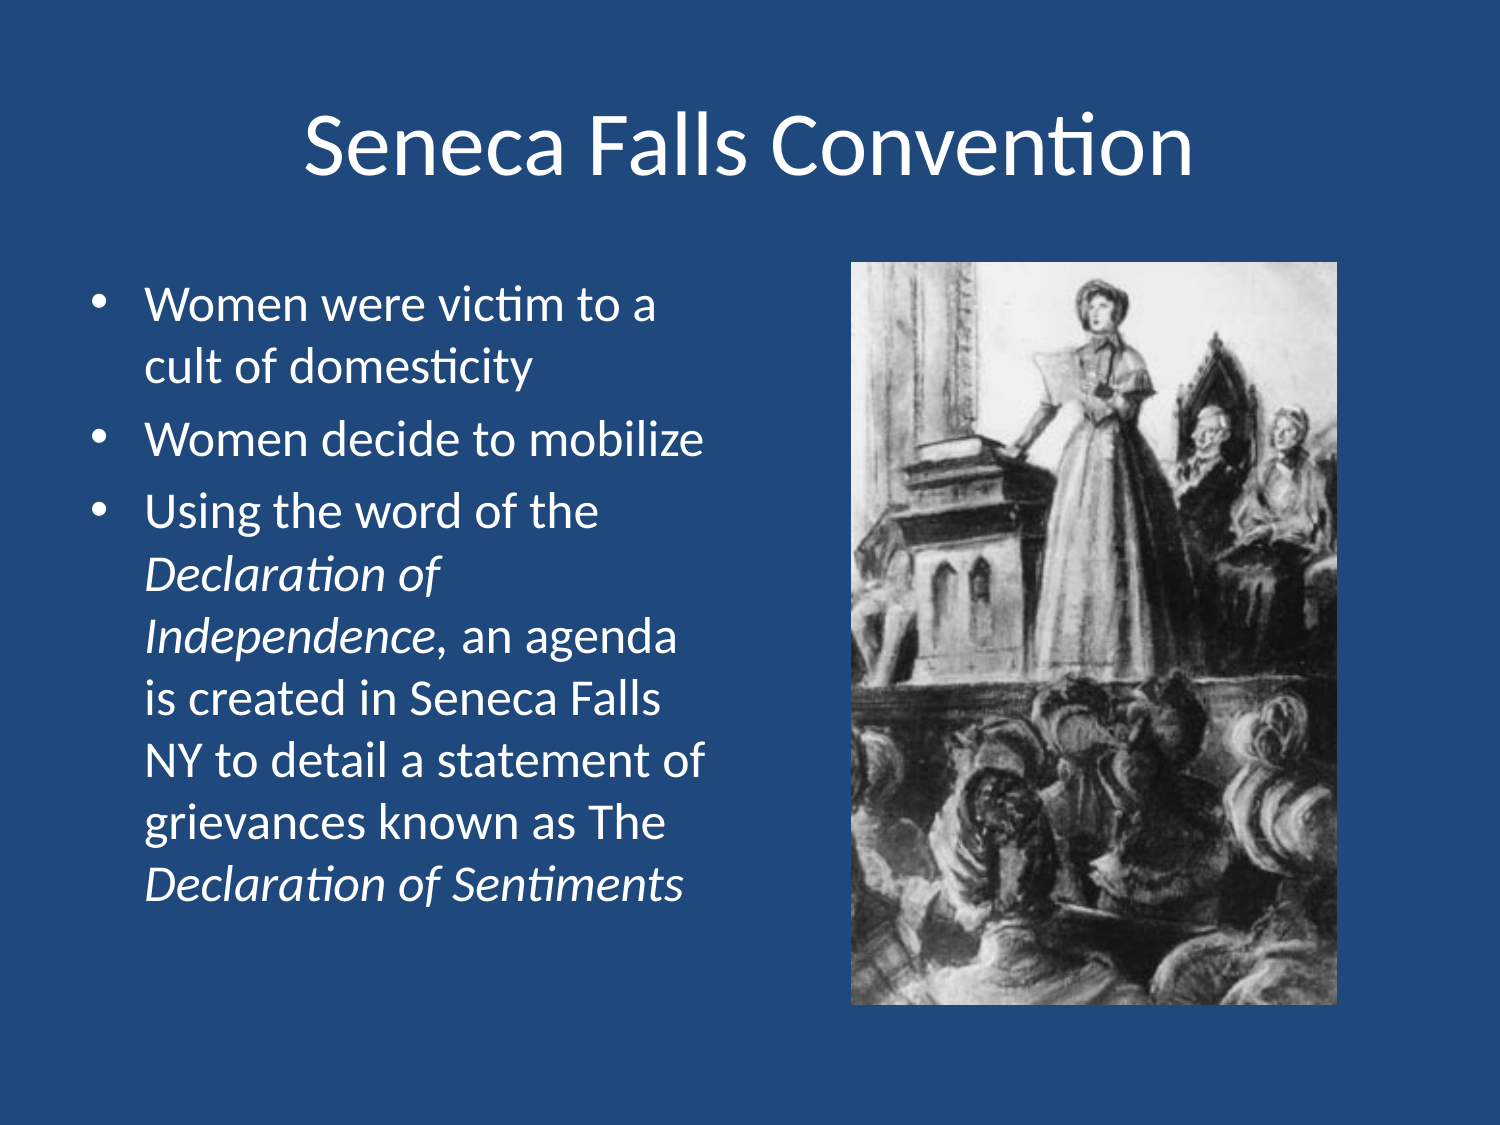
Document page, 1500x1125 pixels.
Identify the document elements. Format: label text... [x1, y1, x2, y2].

list Women were victim to a cult of domesticity Women decide to mobilize Using the word of the Declaration of Independence, an agenda is created in Seneca Falls NY to detail a statement of grievances known as The Declaration of Sentiments [75, 262, 738, 1005]
title Seneca Falls Convention [75, 45, 1425, 233]
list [762, 262, 1426, 1006]
